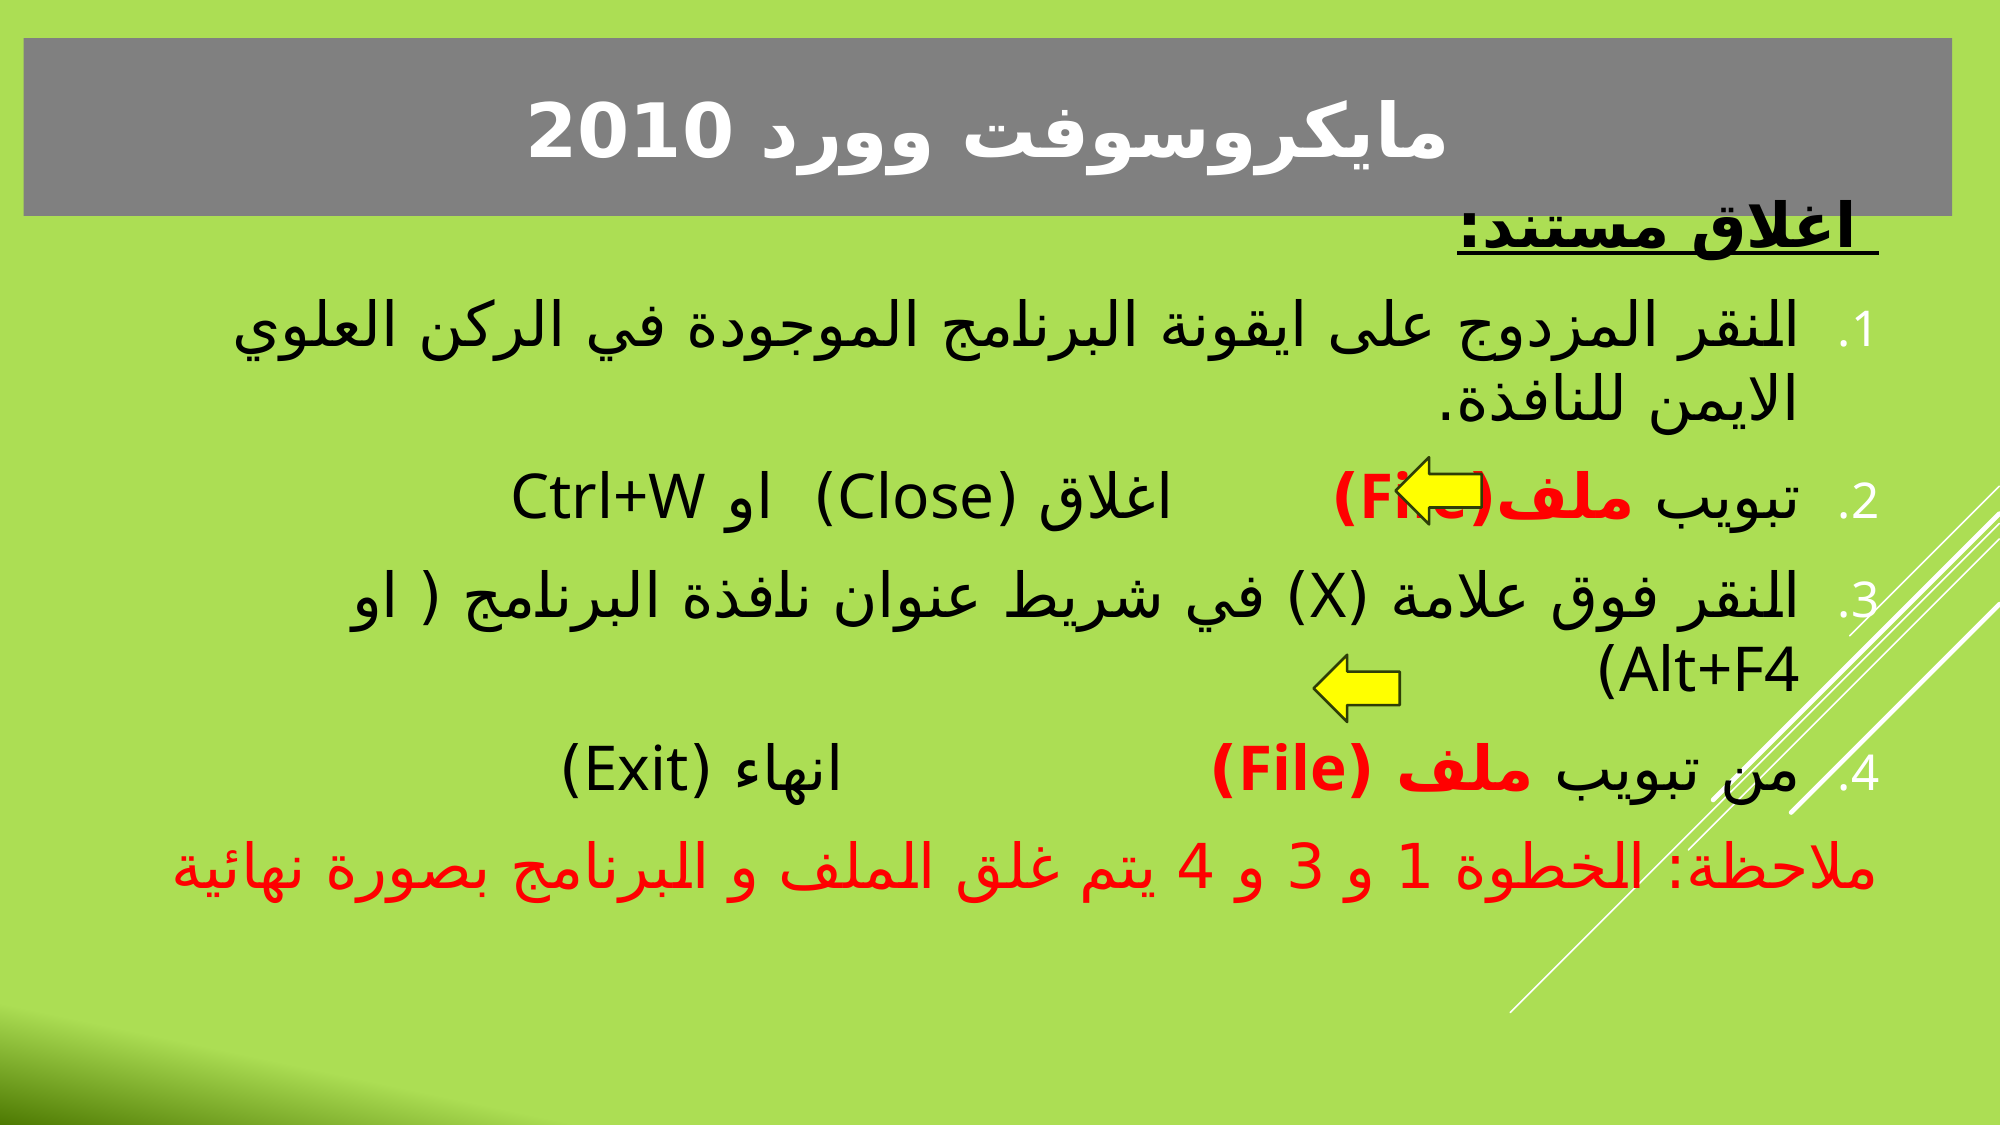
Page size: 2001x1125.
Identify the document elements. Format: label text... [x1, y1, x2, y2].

text_box [1312, 653, 1402, 724]
list اغلاق مستند: النقر المزدوج على ايقونة البرنامج الموجودة في الركن العلوي الايمن للنافذة. تبويب ملف(File) اغلاق (Close) او Ctrl+W النقر فوق علامة (X) في شريط عنوان نافذة البرنامج ( او Alt+F4) من تبويب ملف (File) انهاء (Exit) ملاحظة: الخطوة 1 و 3 و 4 يتم غلق الملف و البرنامج بصورة نهائية [141, 161, 1894, 926]
text_box مايكروسوفت وورد 2010 [23, 38, 1953, 216]
text_box [1394, 456, 1483, 526]
